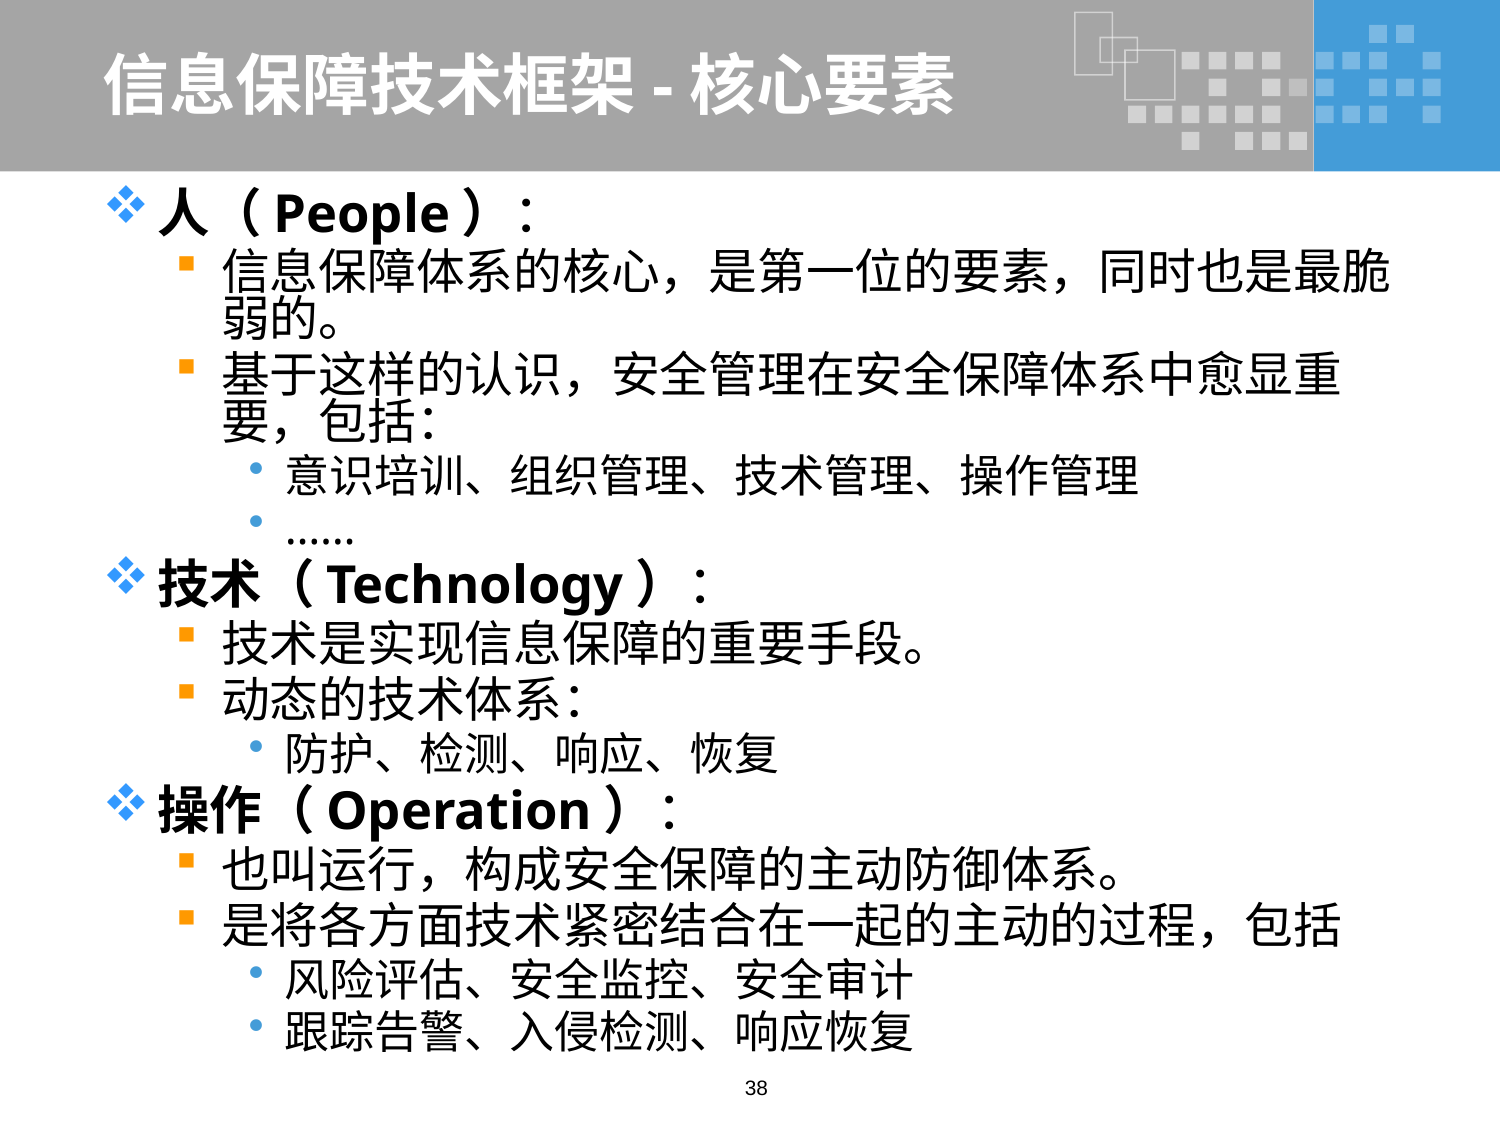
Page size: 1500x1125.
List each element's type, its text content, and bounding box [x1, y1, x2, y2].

list 人（People）： 信息保障体系的核心，是第一位的要素，同时也是最脆弱的。 基于这样的认识，安全管理在安全保障体系中愈显重要，包括： 意识培训、组织管理、技术管理、操作管理 …… 技术（Technology）： 技术是实现信息保障的重要手段。 动态的技术体系： 防护、检测、响应、恢复 操作（Operation）： 也叫运行，构成安全保障的主动防御体系。 是将各方面技术紧密结合在一起的主动的过程，包括 风险评估、安全监控、安全审计 跟踪告警、入侵检测、响应恢复 [87, 184, 1432, 1068]
slide_number 38 [687, 1066, 826, 1111]
title 信息保障技术框架-核心要素 [87, 42, 1252, 123]
